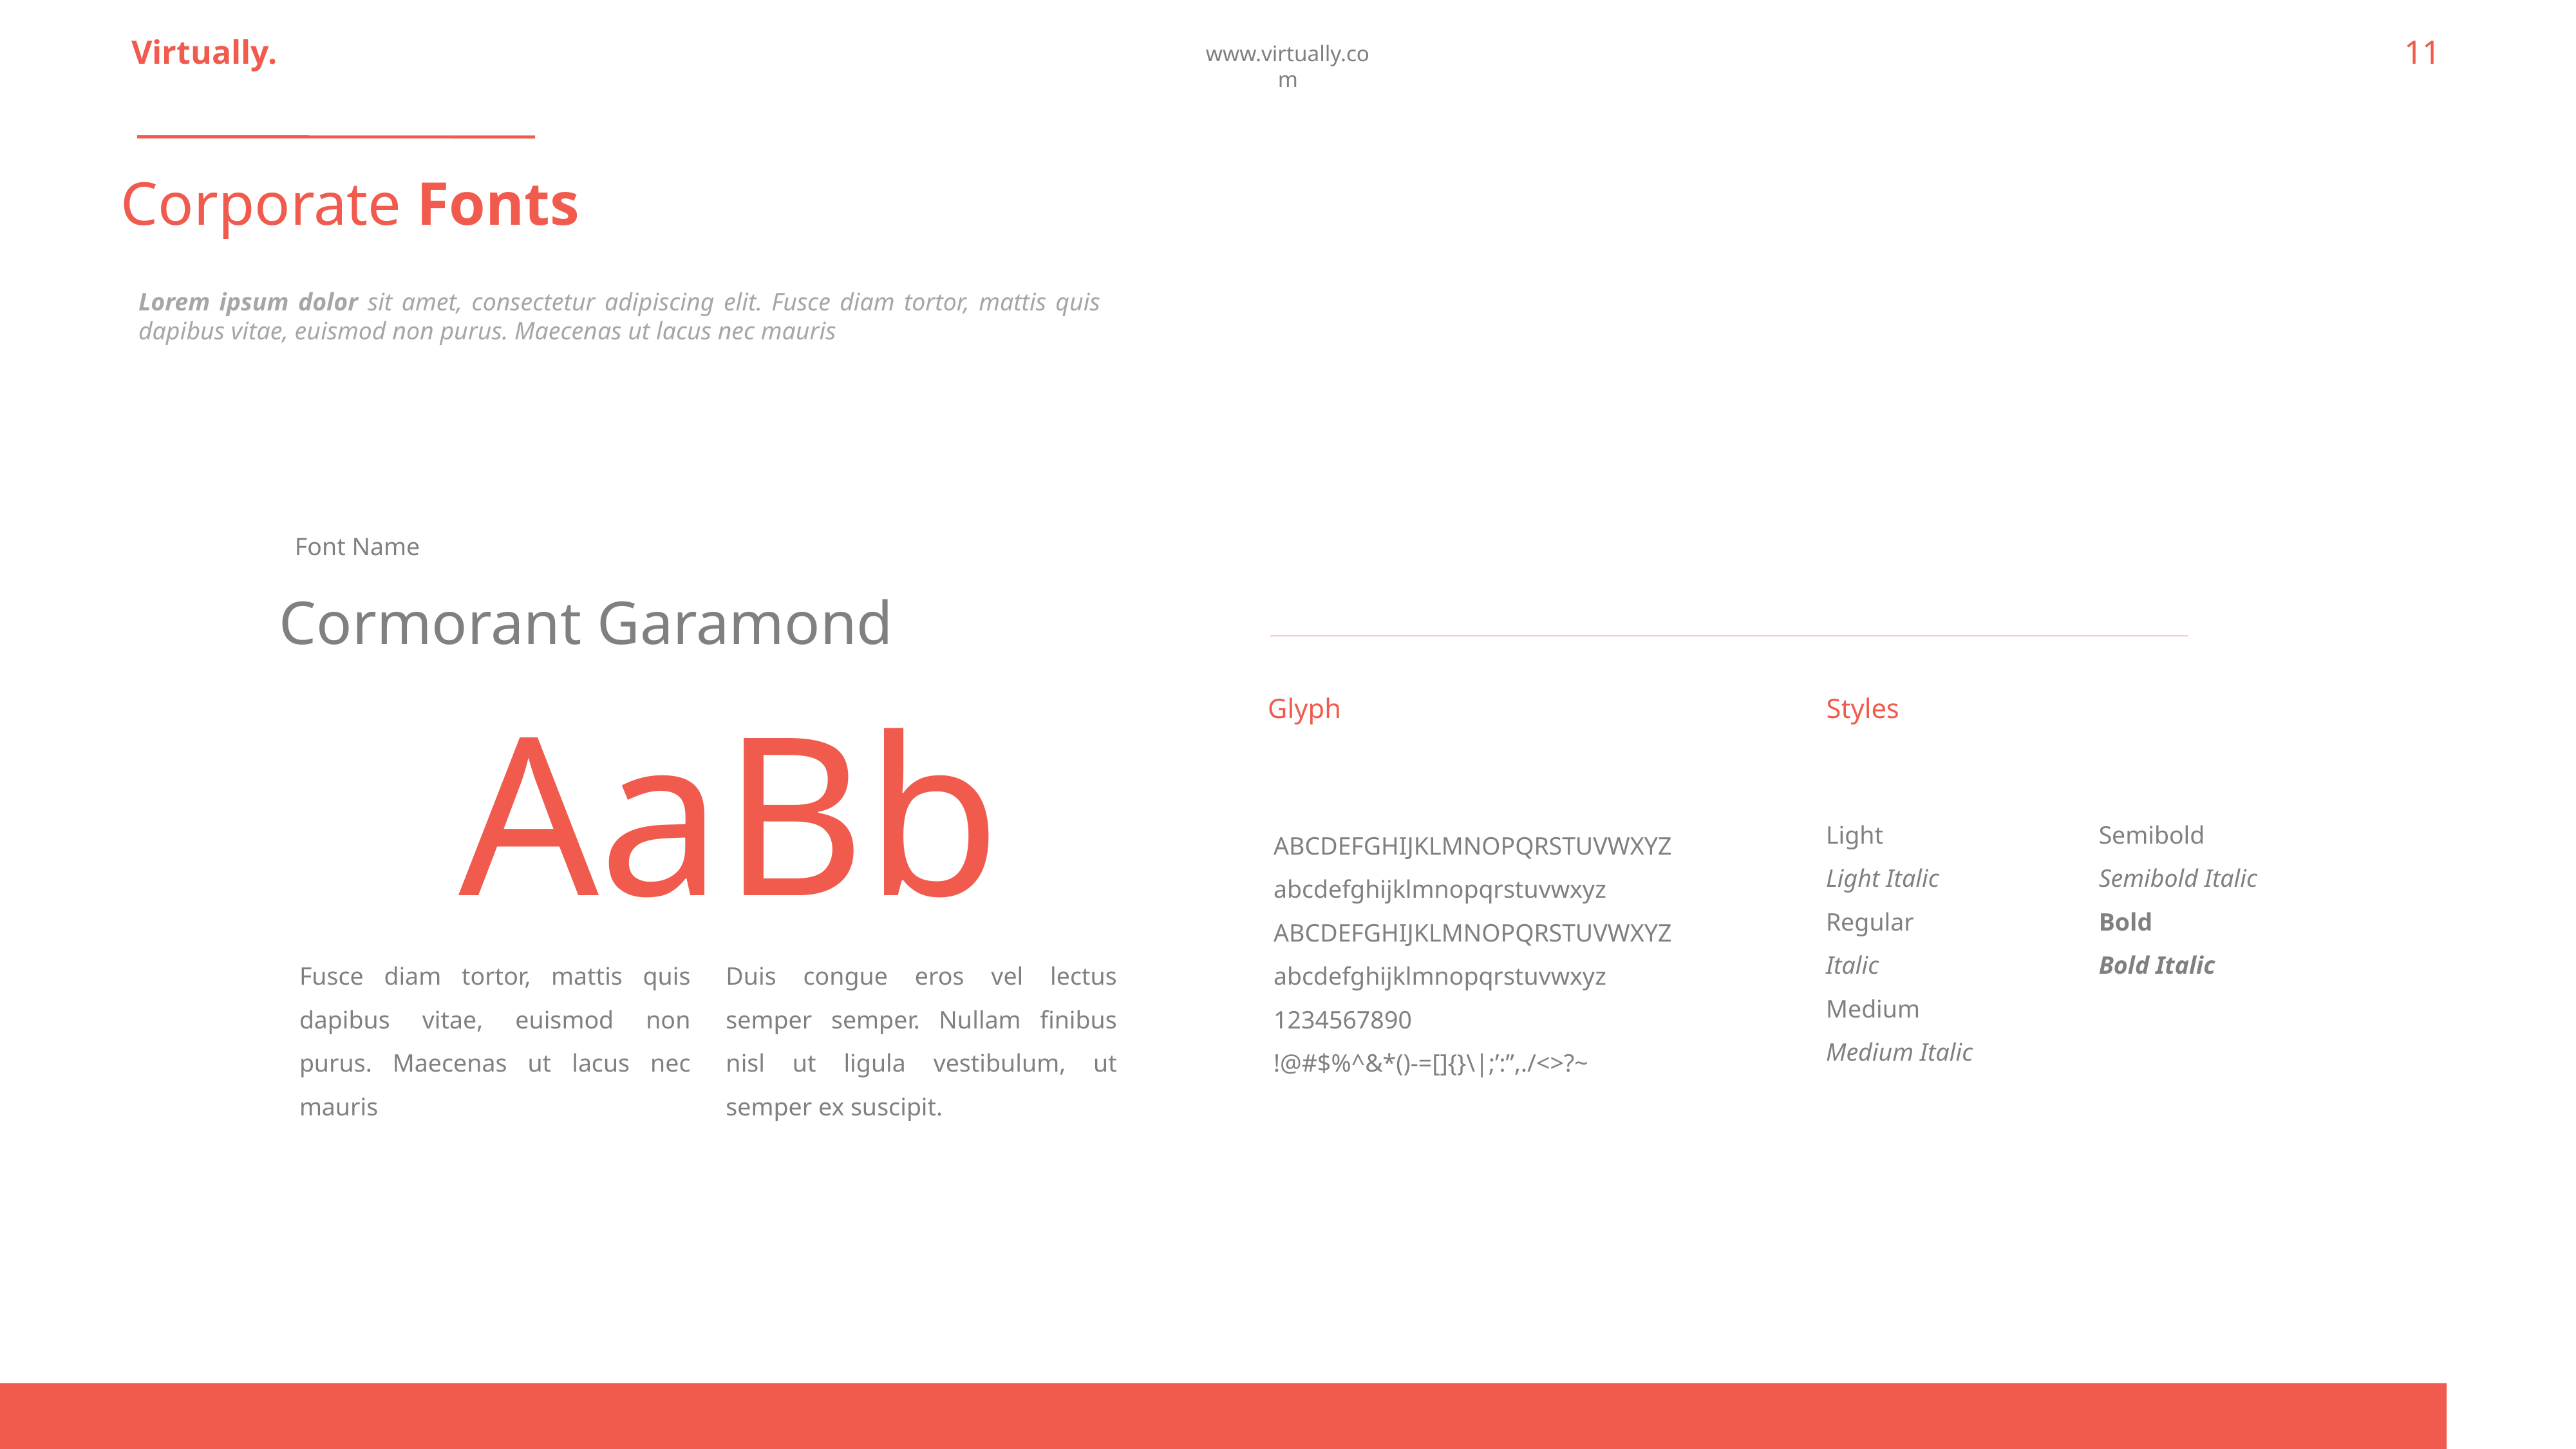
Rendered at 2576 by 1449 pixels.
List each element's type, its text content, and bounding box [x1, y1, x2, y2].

text_box AaBb [458, 675, 1001, 940]
text_box Glyph [1268, 692, 1342, 724]
text_box Styles [1826, 692, 1900, 724]
text_box www.virtually.com [1187, 35, 1389, 97]
text_box Fusce diam tortor, mattis quis dapibus vitae, euismod non purus. Maecenas ut lacus nec mauris [290, 942, 700, 1079]
text_box [0, 1383, 2447, 1449]
text_box Semibold Semibold Italic Bold Bold Italic [2098, 804, 2258, 979]
text_box Corporate Fonts [120, 166, 579, 237]
text_box Font Name [294, 531, 420, 561]
text_box Light Light Italic Regular Italic Medium Medium Italic [1826, 804, 1973, 1066]
text_box 11 [2404, 32, 2441, 71]
text_box Virtually. [131, 32, 277, 71]
text_box Lorem ipsum dolor sit amet, consectetur adipiscing elit. Fusce diam tortor, mattis quis dapibus vitae, euismod non purus. Maecenas ut lacus nec mauris [129, 281, 1111, 350]
text_box Cormorant Garamond [279, 585, 894, 656]
text_box Duis congue eros vel lectus semper semper. Nullam finibus nisl ut ligula vestibulum, ut semper ex suscipit. [716, 942, 1127, 1087]
text_box ABCDEFGHIJKLMNOPQRSTUVWXYZ abcdefghijklmnopqrstuvwxyz ABCDEFGHIJKLMNOPQRSTUVWXYZ abcdefghijklmnopqrstuvwxyz 1234567890 !@#$%^&*()-=[]{}\|;’:”,./<>?~ [1274, 816, 1673, 1077]
